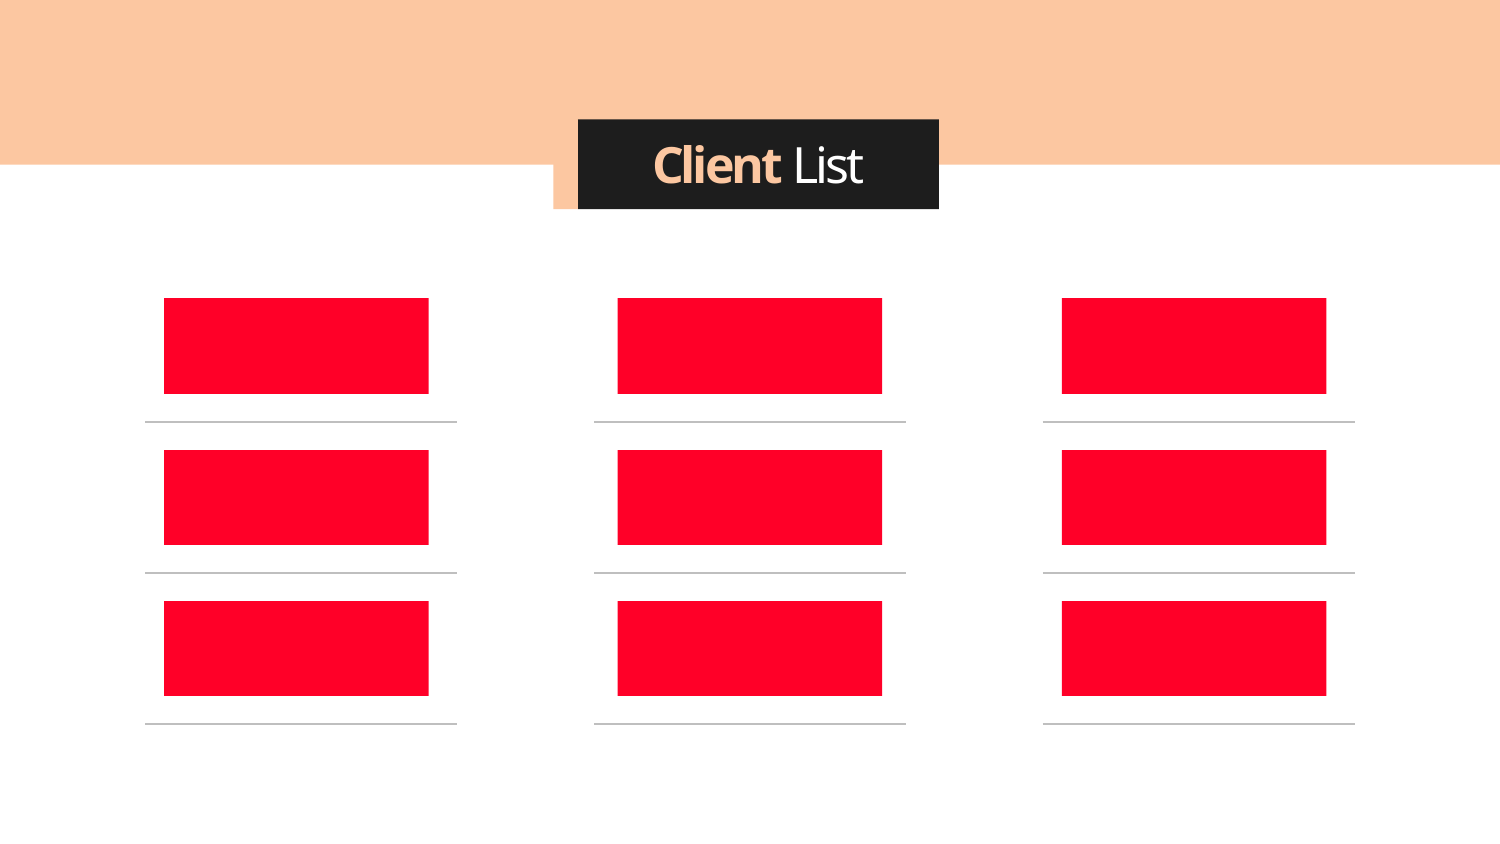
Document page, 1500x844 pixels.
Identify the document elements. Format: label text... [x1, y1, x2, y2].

picture [163, 449, 429, 545]
picture [1061, 298, 1327, 394]
picture [617, 601, 883, 696]
picture [617, 298, 883, 394]
text_box [0, 0, 1500, 167]
picture [617, 449, 883, 545]
picture [163, 601, 429, 696]
text_box [551, 117, 580, 211]
picture [1061, 601, 1327, 696]
picture [1061, 449, 1327, 545]
text_box Client List [580, 119, 939, 210]
picture [163, 298, 429, 394]
